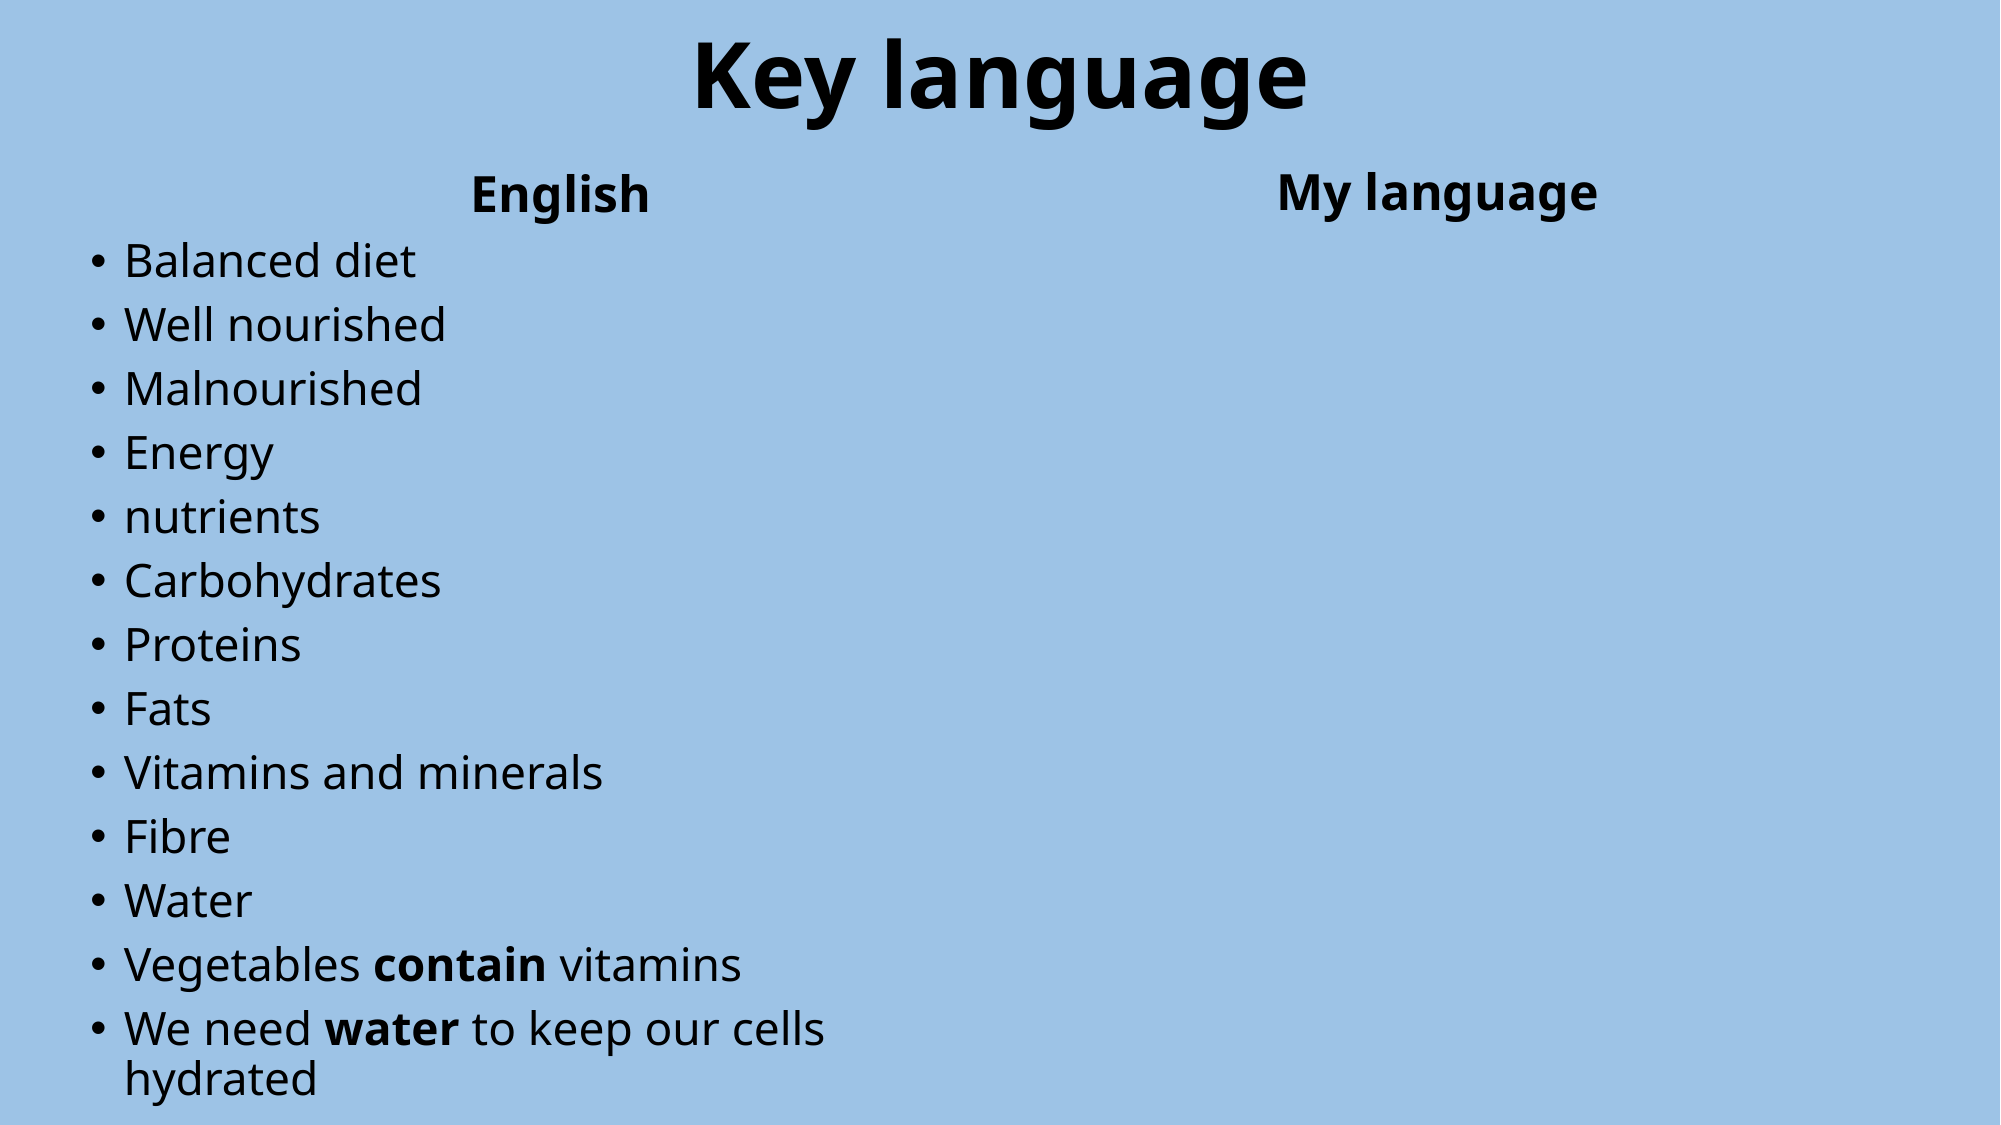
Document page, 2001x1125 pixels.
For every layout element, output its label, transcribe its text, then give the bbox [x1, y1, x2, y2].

list Balanced diet Well nourished Malnourished Energy nutrients Carbohydrates Proteins Fats Vitamins and minerals Fibre Water Vegetables contain vitamins We need water to keep our cells hydrated [75, 230, 922, 1125]
list My language [1012, 157, 1863, 229]
list English [137, 155, 984, 231]
title Key language [137, 0, 1863, 158]
